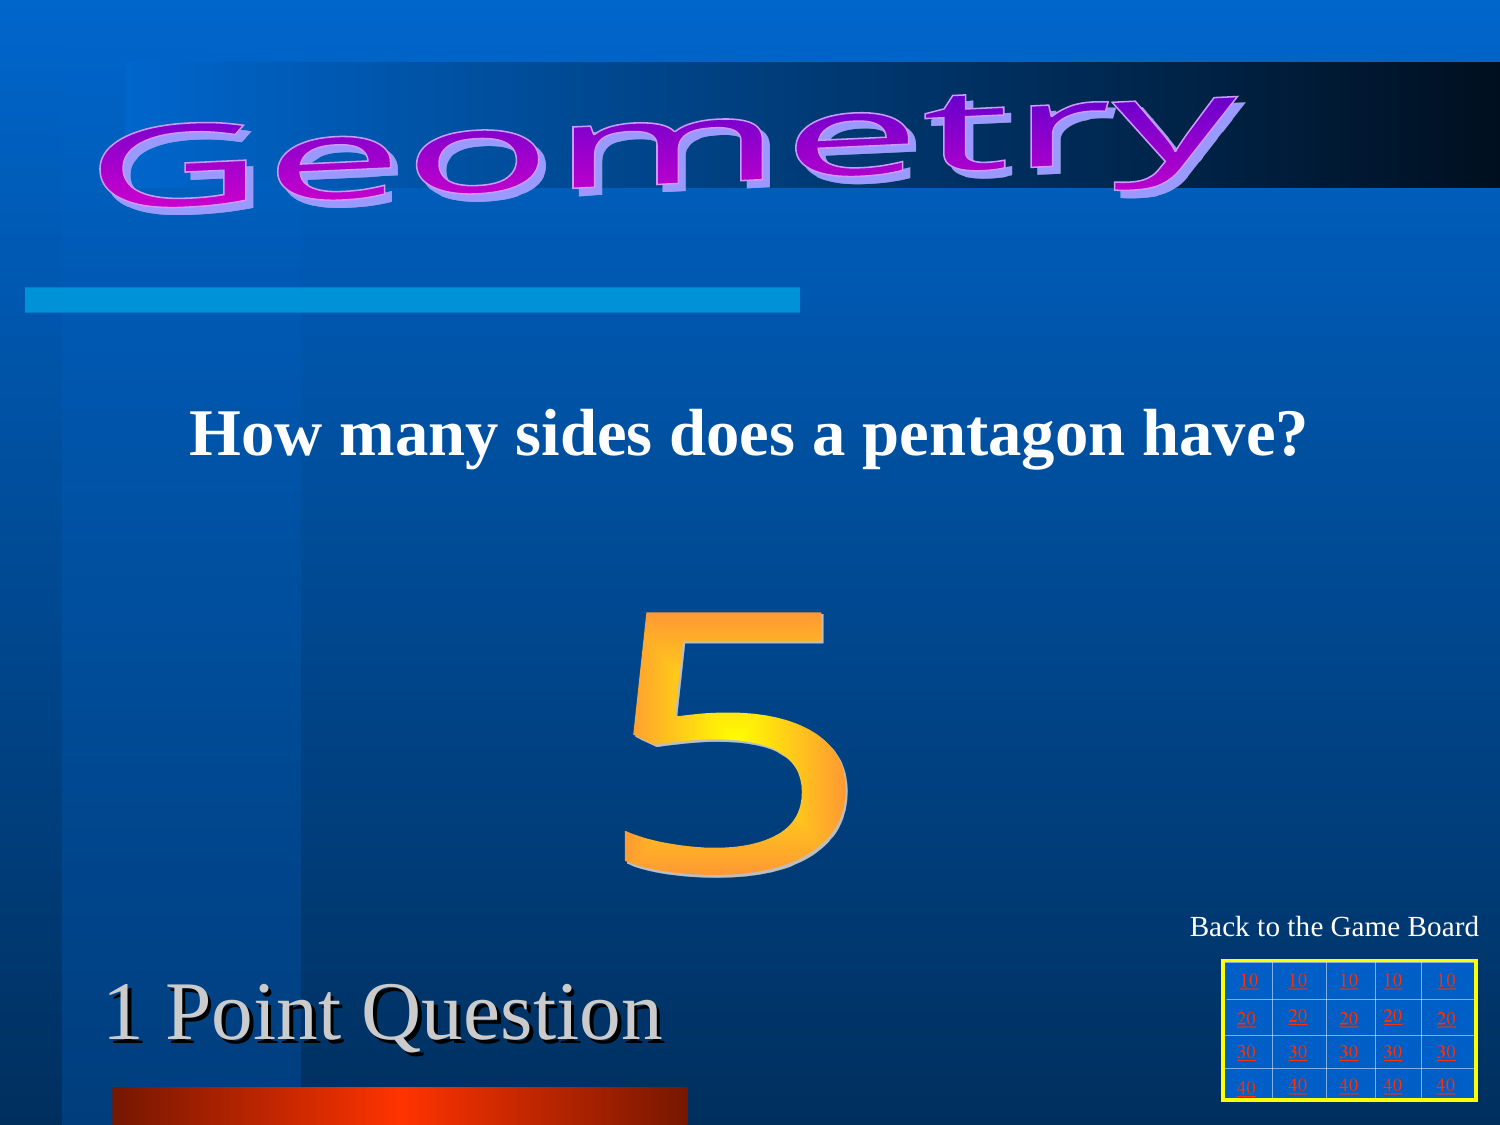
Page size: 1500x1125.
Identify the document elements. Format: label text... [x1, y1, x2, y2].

list How many sides does a pentagon have? [112, 381, 1388, 744]
text_box Back to the Game Board [1175, 899, 1500, 951]
picture [1224, 962, 1475, 1098]
title 1 Point Question [87, 937, 750, 1075]
